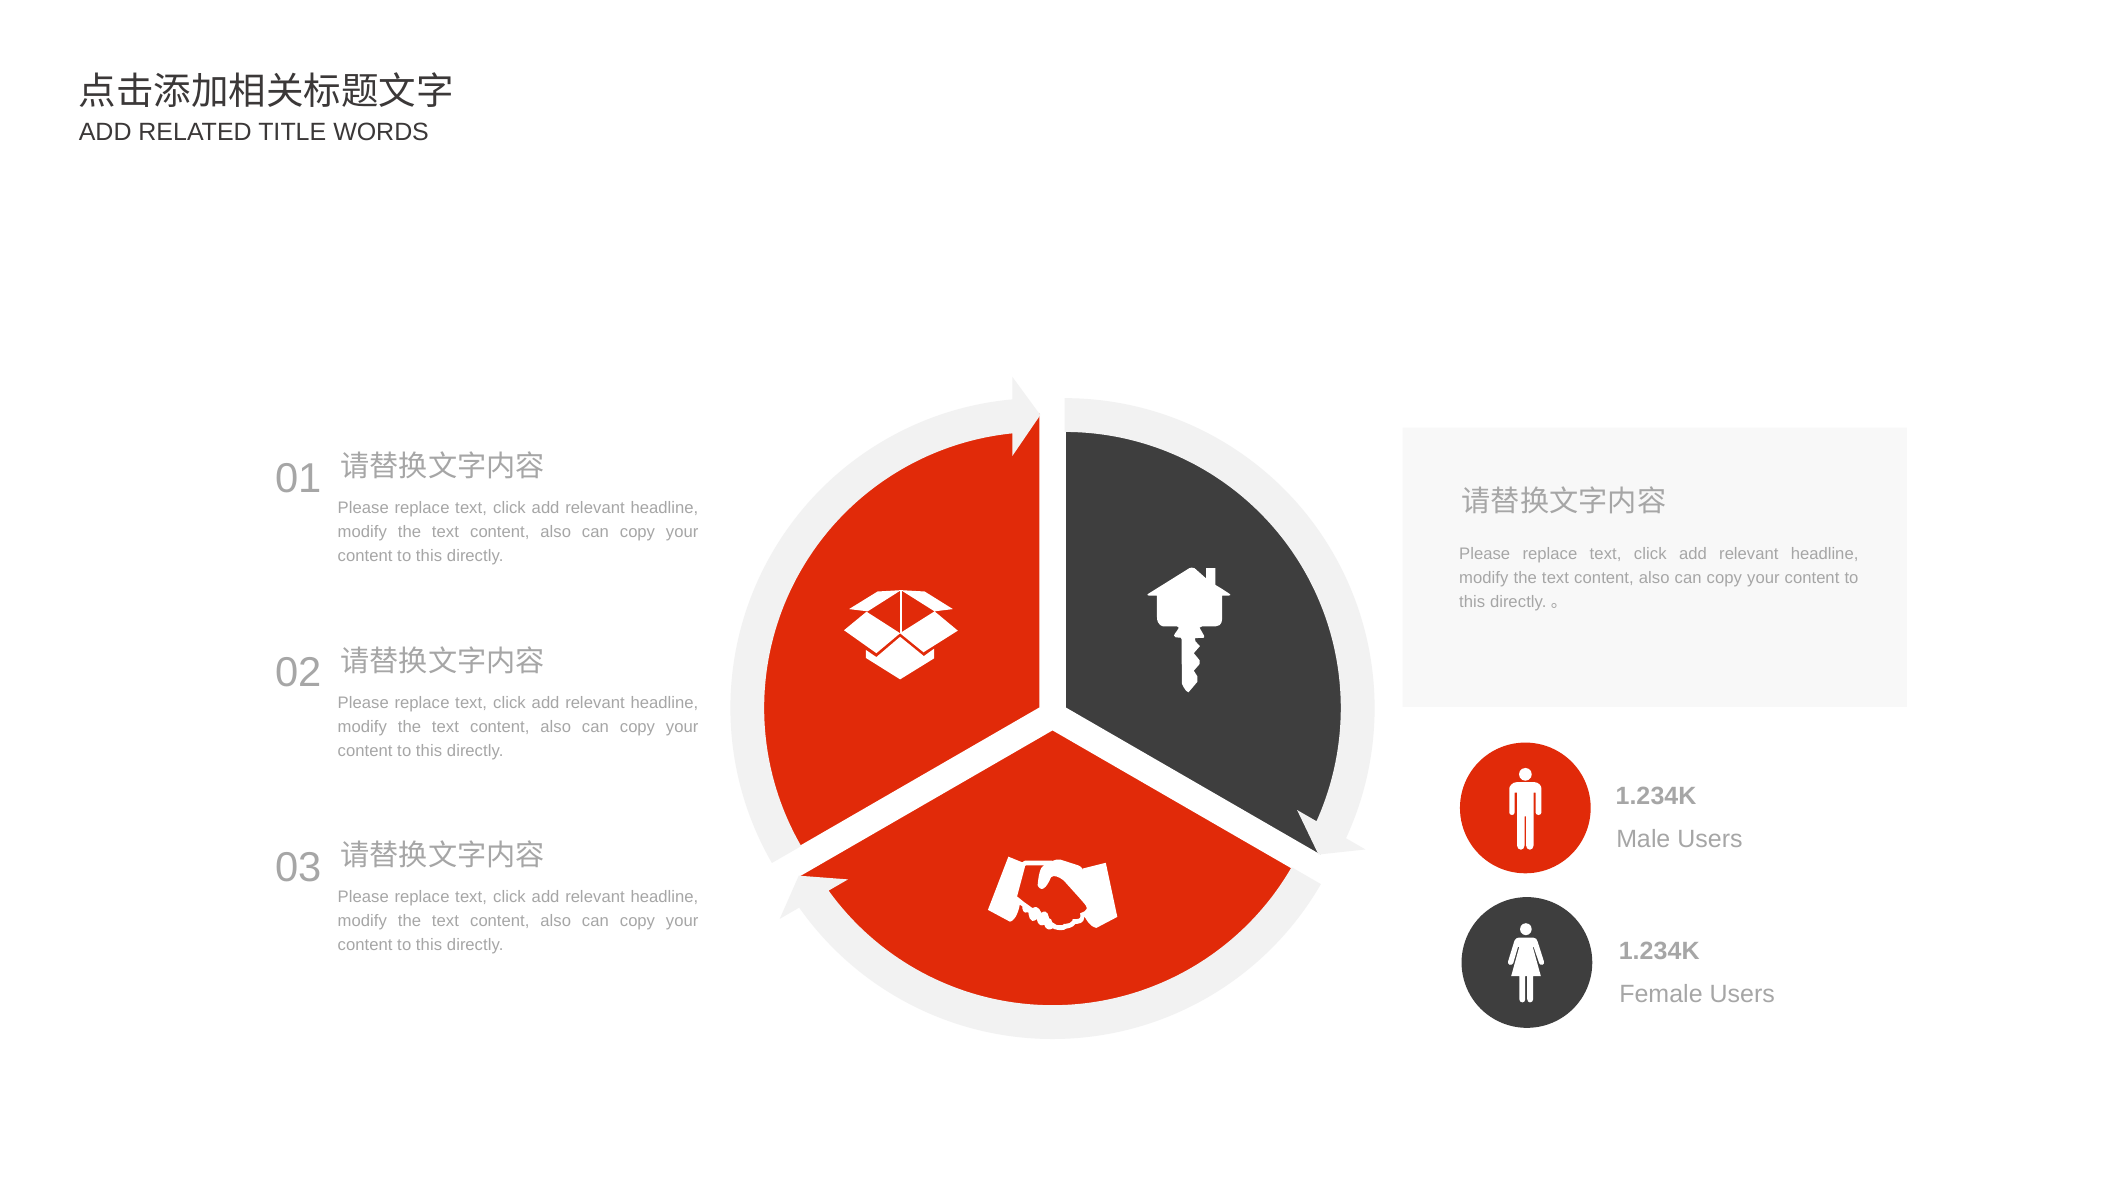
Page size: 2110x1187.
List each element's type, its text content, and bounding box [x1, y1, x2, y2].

text_box 点击添加相关标题文字 [62, 59, 470, 121]
text_box 1.234K [1603, 920, 1715, 972]
text_box Male Users [1601, 809, 1758, 861]
text_box 01 [260, 433, 322, 509]
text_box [322, 433, 707, 572]
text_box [1459, 742, 1591, 874]
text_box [322, 627, 707, 766]
text_box 1.234K [1600, 766, 1712, 817]
text_box ADD RELATED TITLE WORDS [62, 107, 446, 154]
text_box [1461, 897, 1593, 1028]
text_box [322, 822, 707, 961]
text_box Female Users [1604, 963, 1791, 1015]
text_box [707, 375, 1398, 1062]
text_box 02 [260, 627, 322, 703]
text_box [1402, 427, 1907, 707]
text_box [844, 590, 958, 680]
text_box 03 [260, 822, 322, 897]
